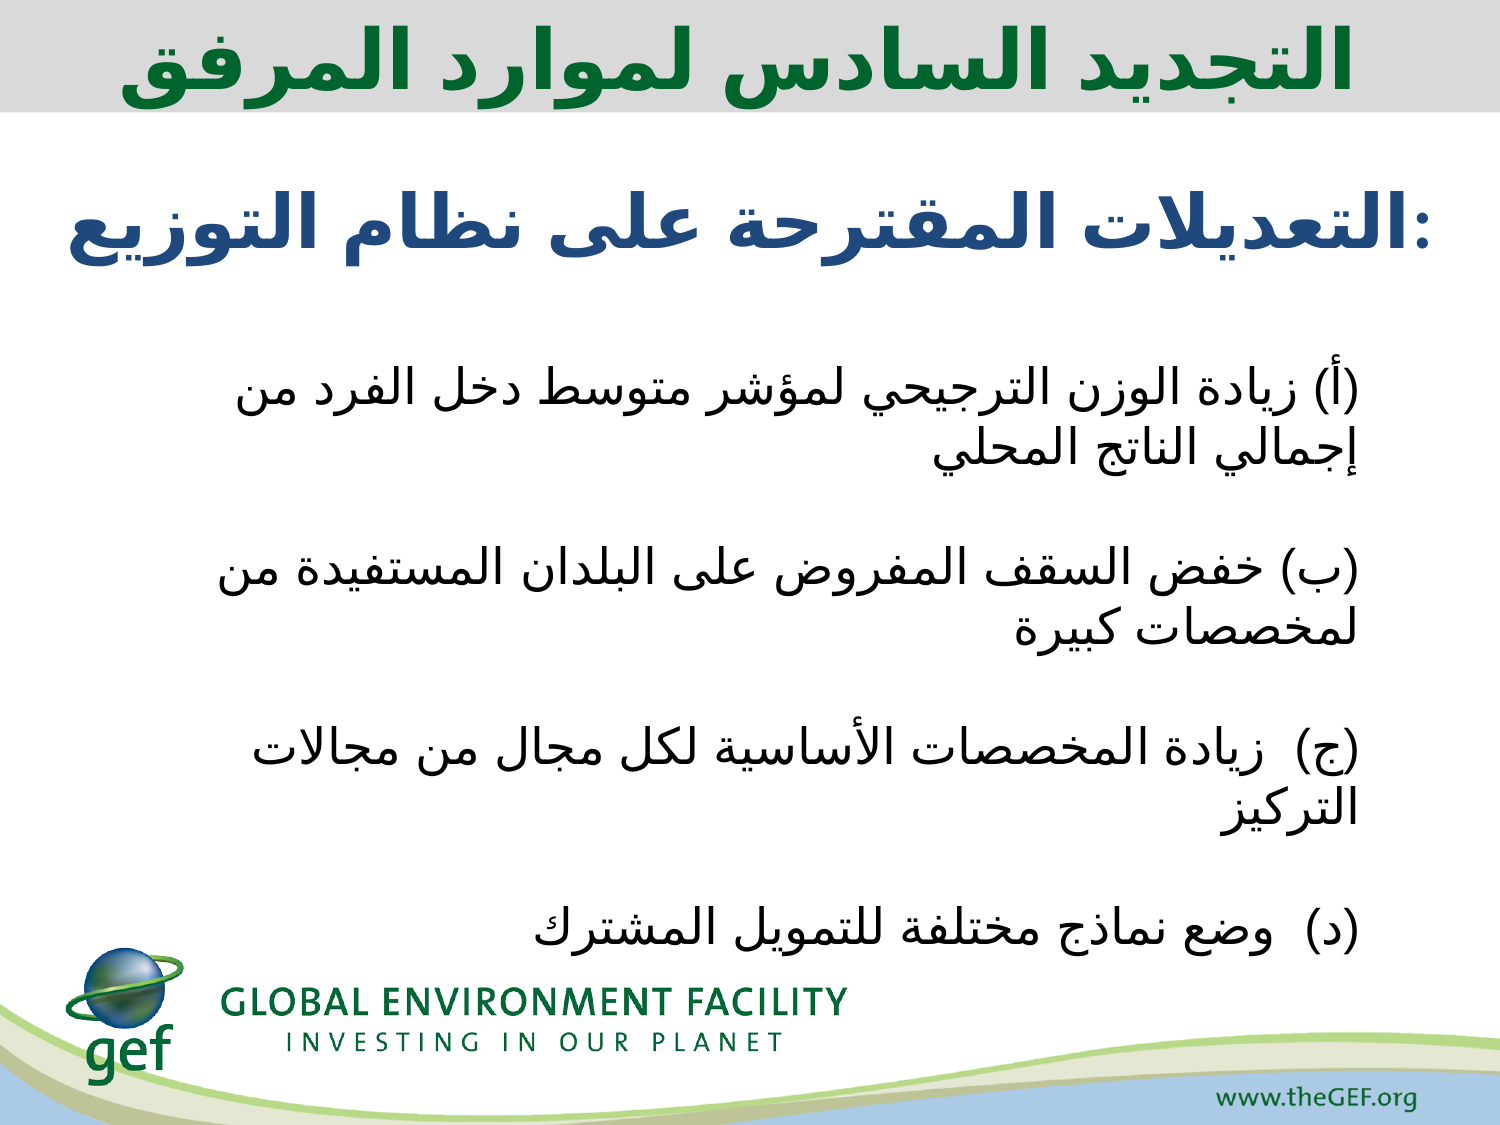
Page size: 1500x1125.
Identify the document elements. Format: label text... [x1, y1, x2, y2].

text_box (أ) زيادة الوزن الترجيحي لمؤشر متوسط دخل الفرد من إجمالي الناتج المحلي (ب) خفض السقف المفروض على البلدان المستفيدة من لمخصصات كبيرة (ج) زيادة المخصصات الأساسية لكل مجال من مجالات التركيز (د) وضع نماذج مختلفة للتمويل المشترك [174, 287, 1375, 963]
title التعديلات المقترحة على نظام التوزيع: [0, 149, 1500, 288]
text_box التجديد السادس لموارد المرفق [0, 0, 1500, 113]
picture [0, 920, 1500, 1125]
